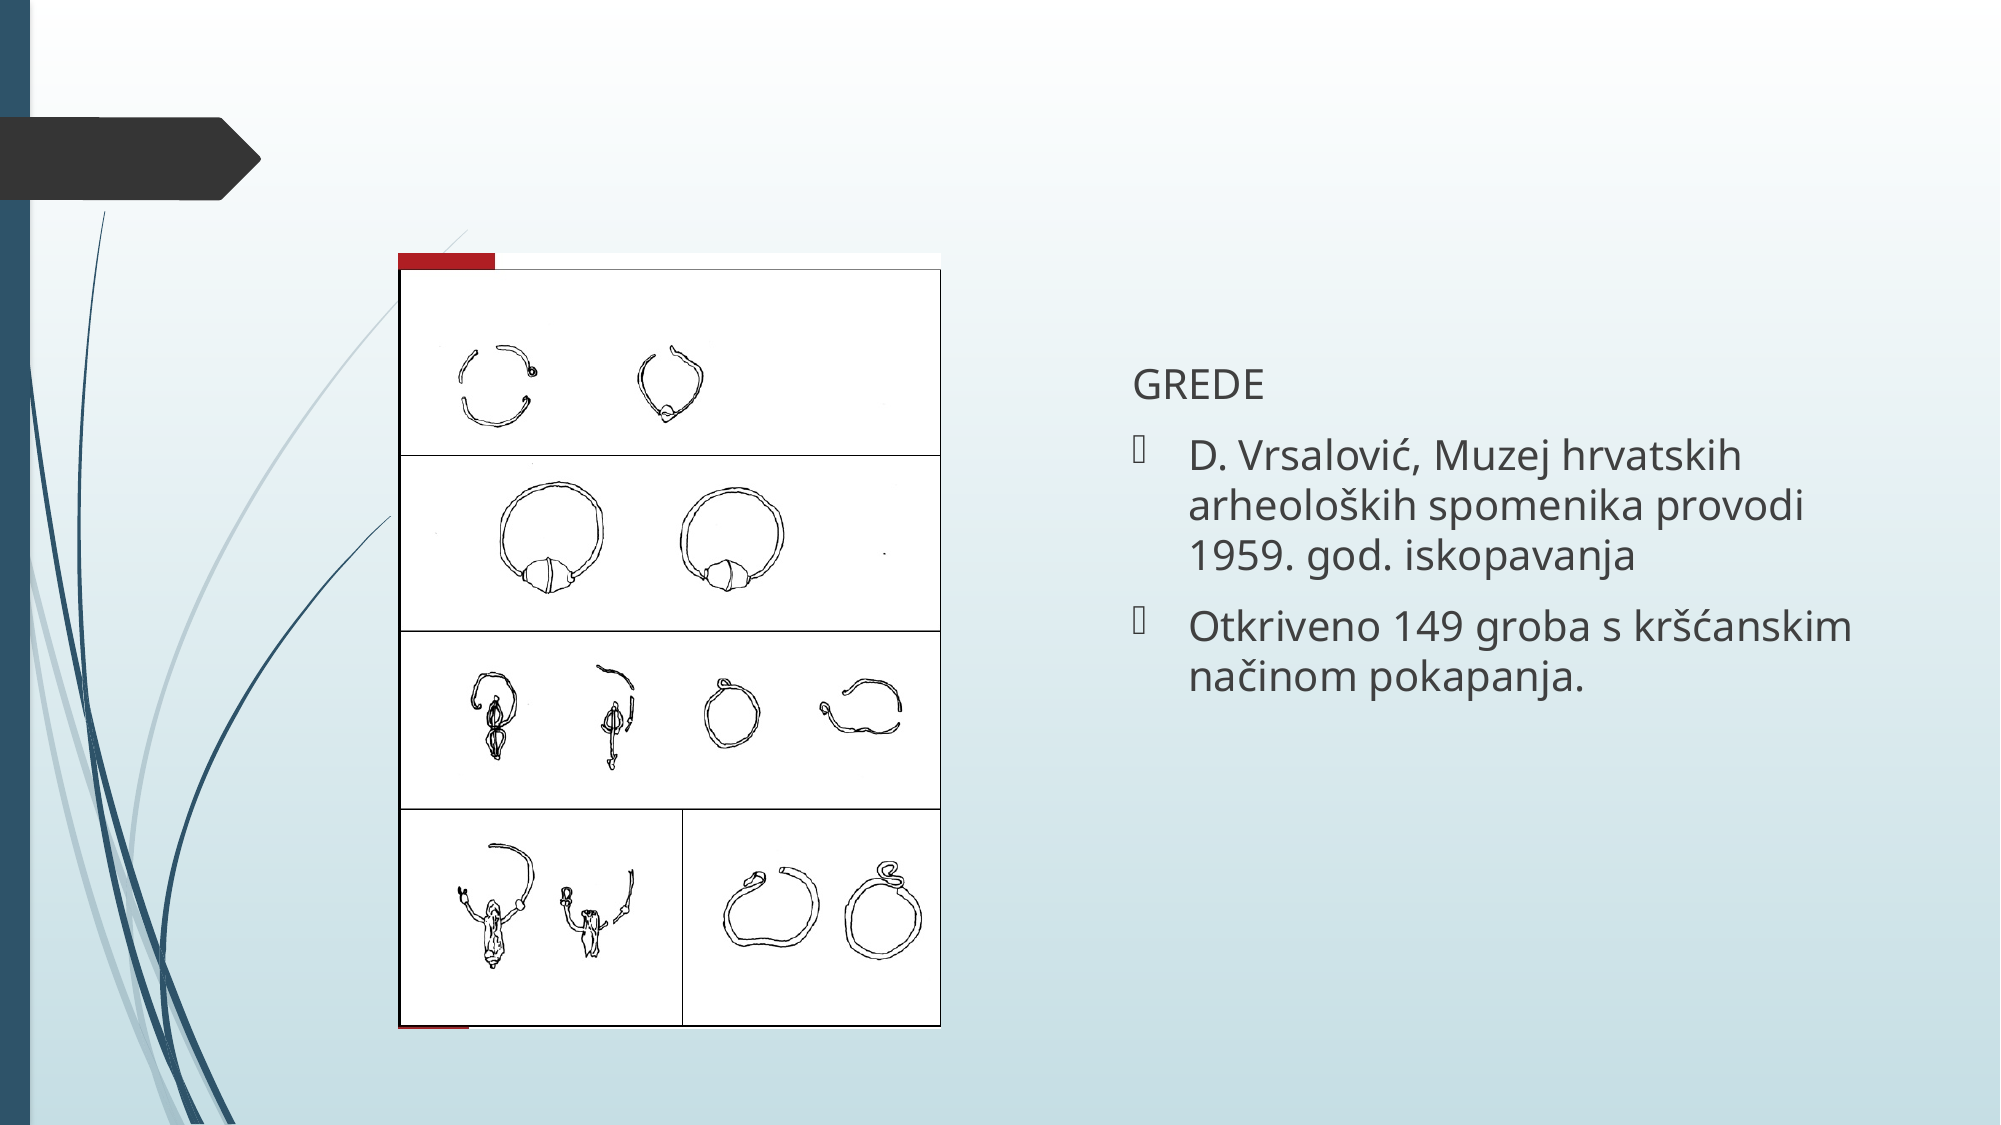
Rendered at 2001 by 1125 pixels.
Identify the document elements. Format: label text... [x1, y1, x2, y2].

picture [397, 253, 941, 1029]
list GREDE D. Vrsalović, Muzej hrvatskih arheoloških spomenika provodi 1959. god. iskopavanja Otkriveno 149 groba s kršćanskim načinom pokapanja. [1117, 350, 1888, 970]
